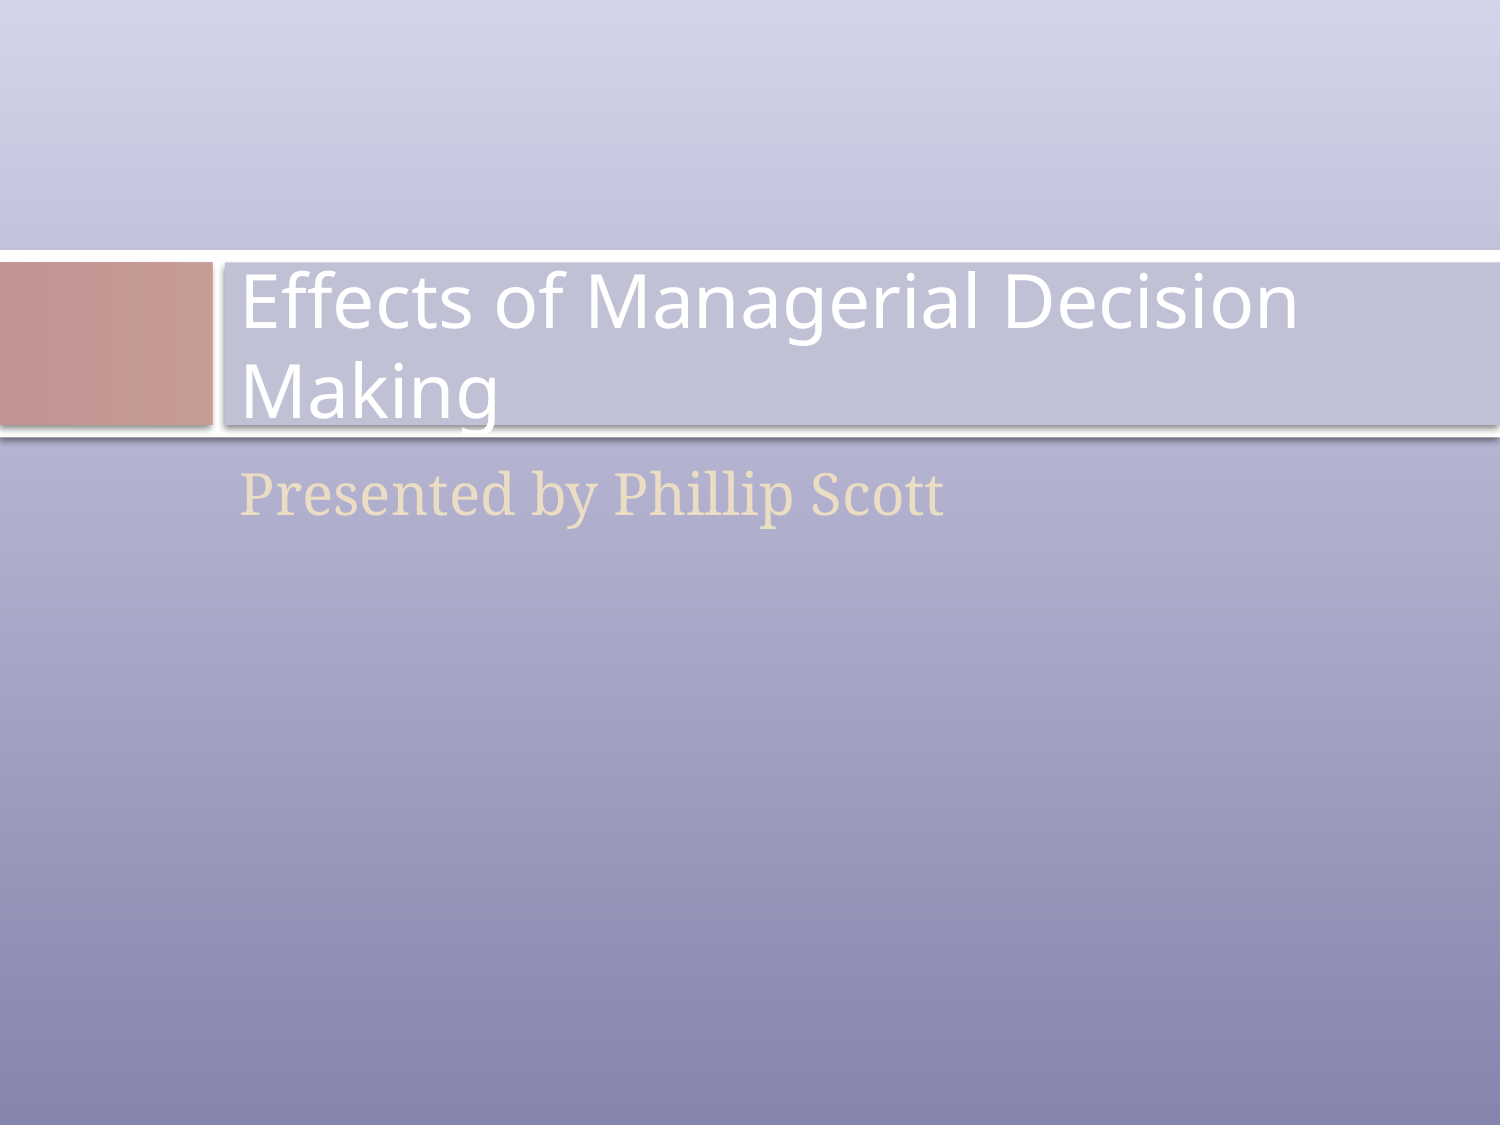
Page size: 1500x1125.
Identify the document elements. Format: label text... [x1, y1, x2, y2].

title Effects of Managerial Decision Making [225, 262, 1475, 425]
list Presented by Phillip Scott [225, 450, 1394, 725]
text_box [0, 261, 214, 426]
